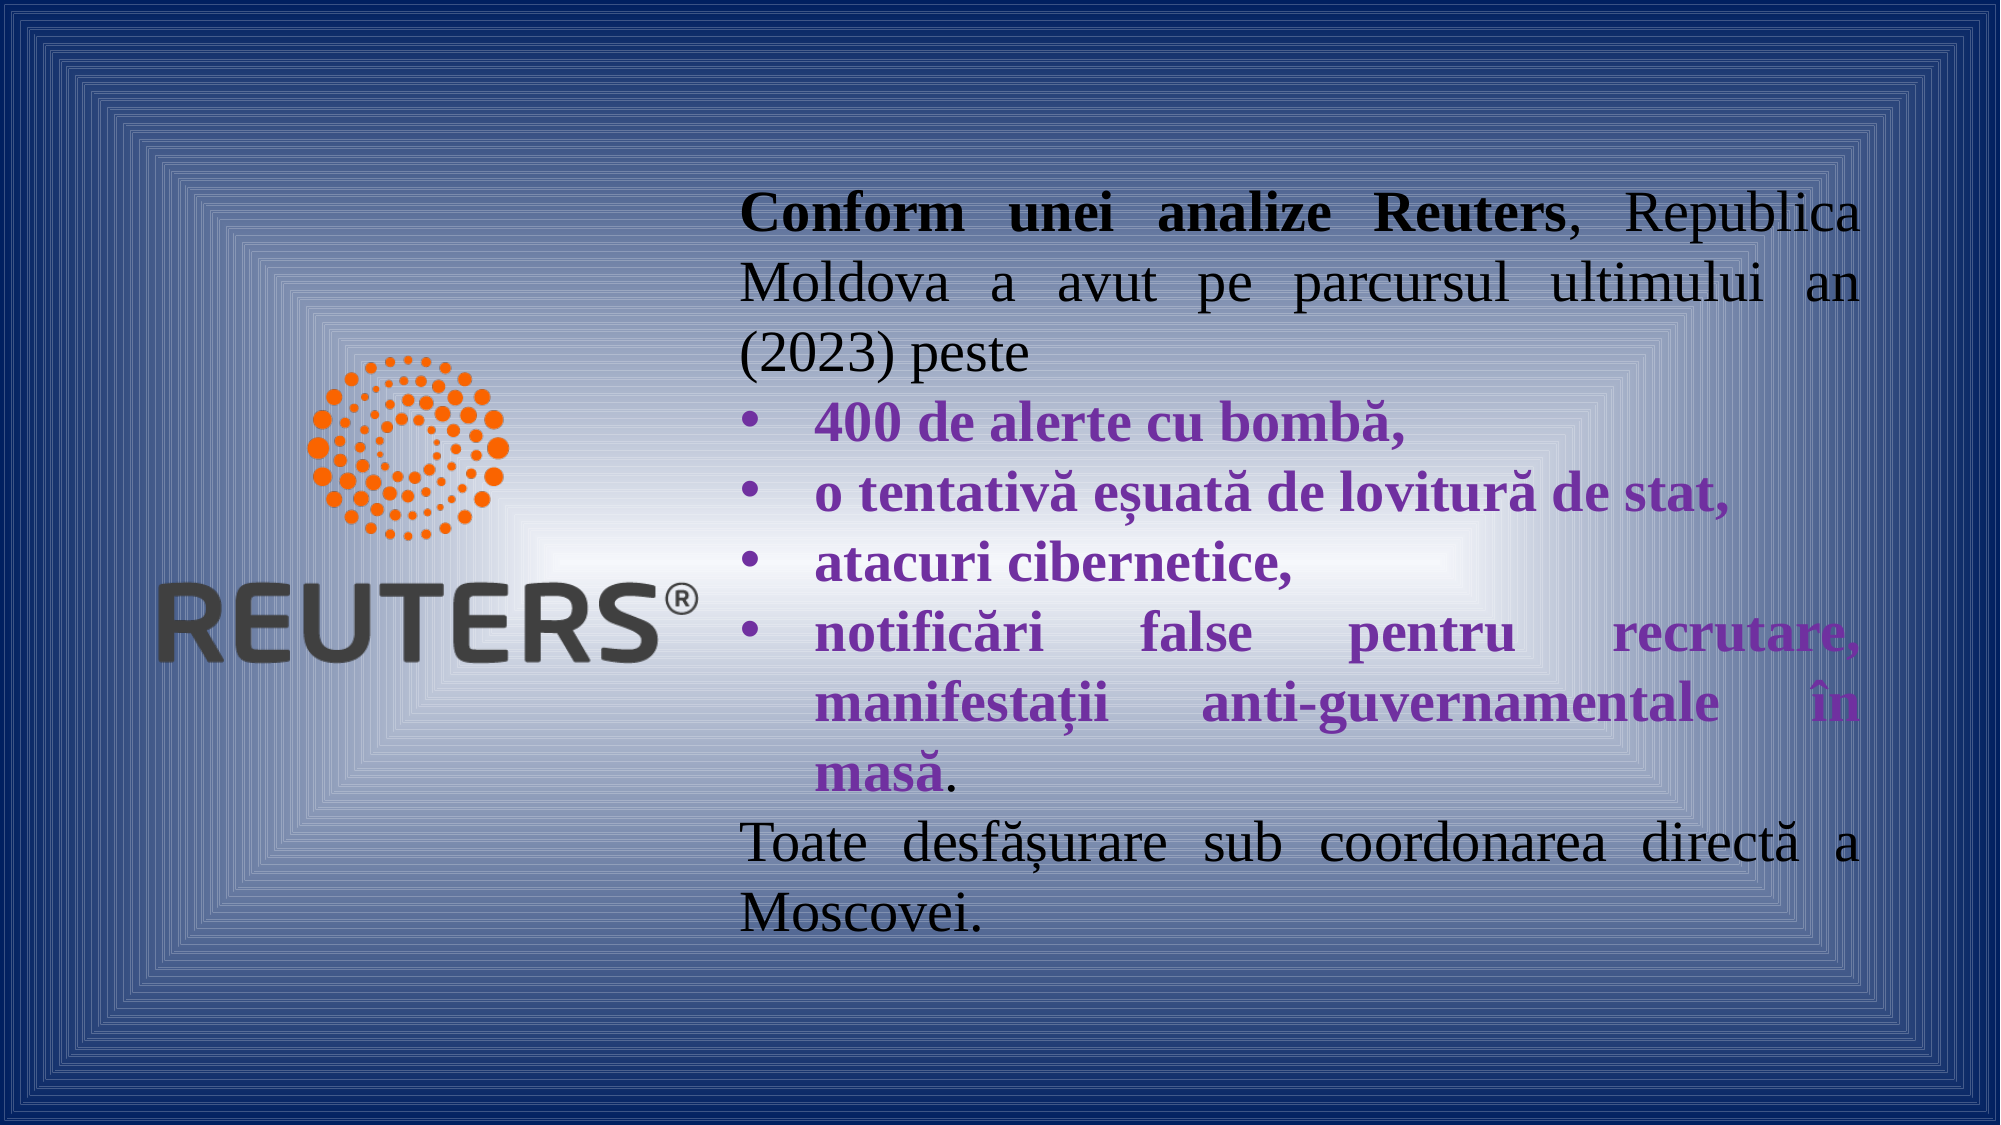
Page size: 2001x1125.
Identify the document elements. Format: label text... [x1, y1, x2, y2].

text_box Conform unei analize Reuters, Republica Moldova a avut pe parcursul ultimului an (2023) peste 400 de alerte cu bombă, o tentativă eșuată de lovitură de stat, atacuri cibernetice, notificări false pentru recrutare, manifestații anti-guvernamentale în masă. Toate desfășurare sub coordonarea directă a Moscovei. [724, 166, 1876, 951]
picture [155, 237, 700, 782]
